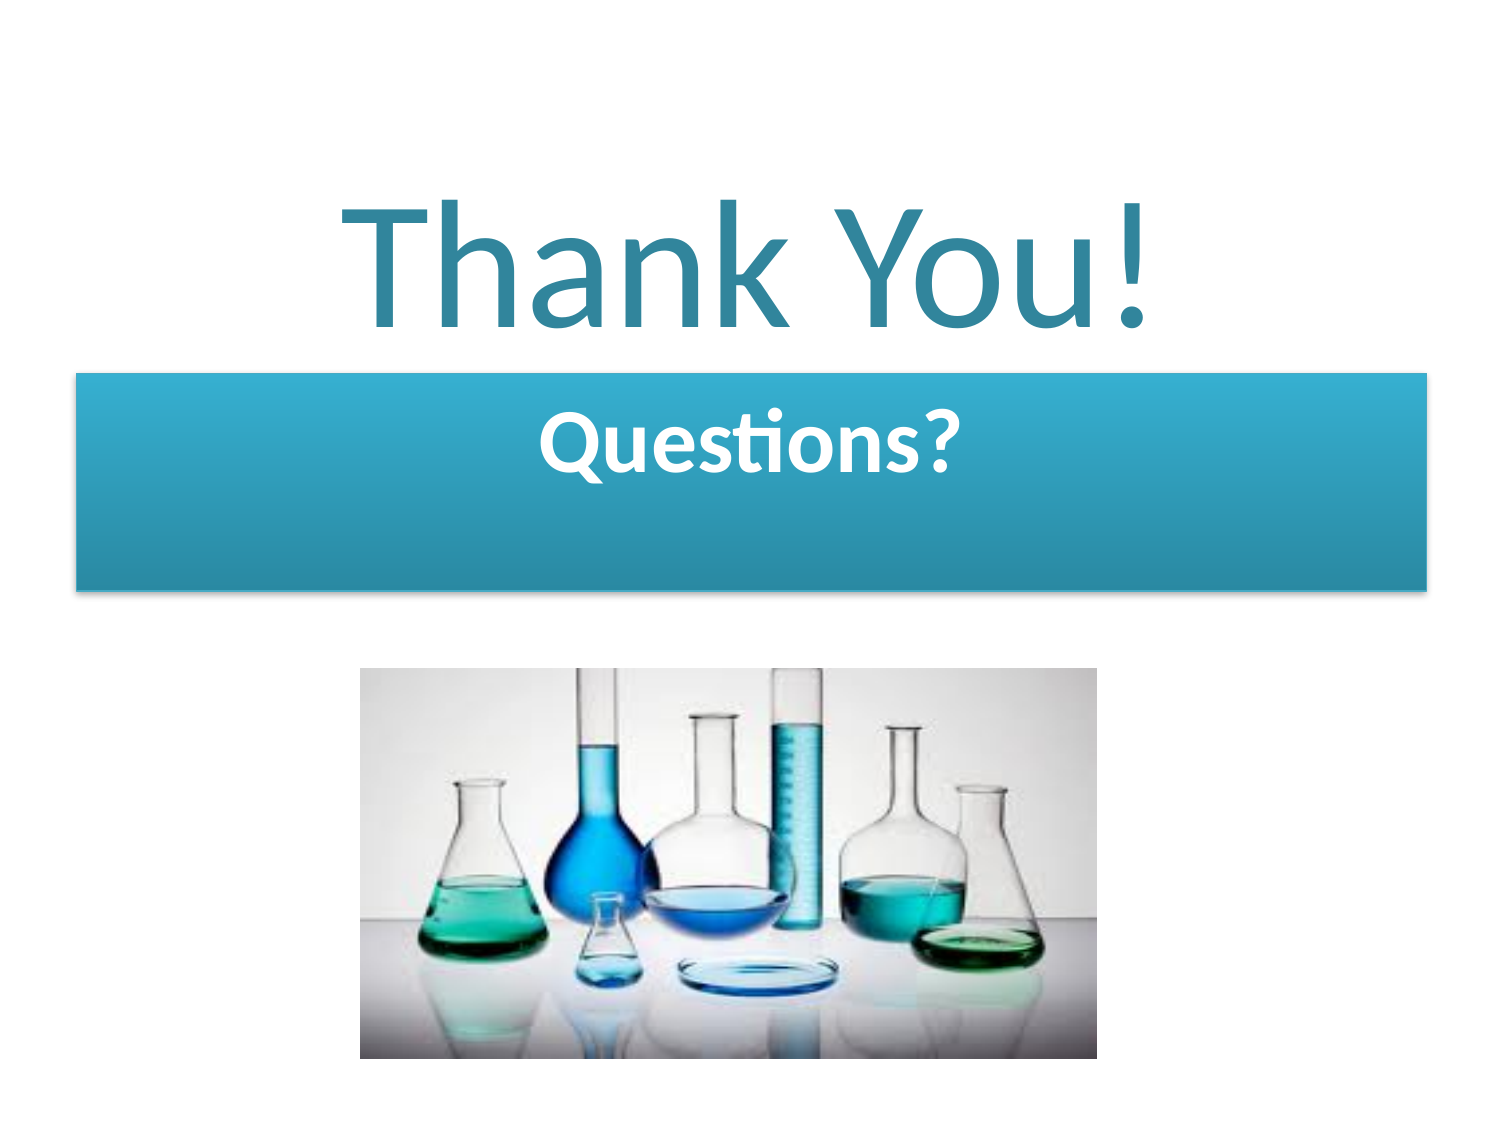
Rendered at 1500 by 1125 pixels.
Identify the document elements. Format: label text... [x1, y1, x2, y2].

list Questions? [76, 373, 1427, 592]
title Thank You! [76, 160, 1427, 349]
picture [359, 668, 1098, 1059]
